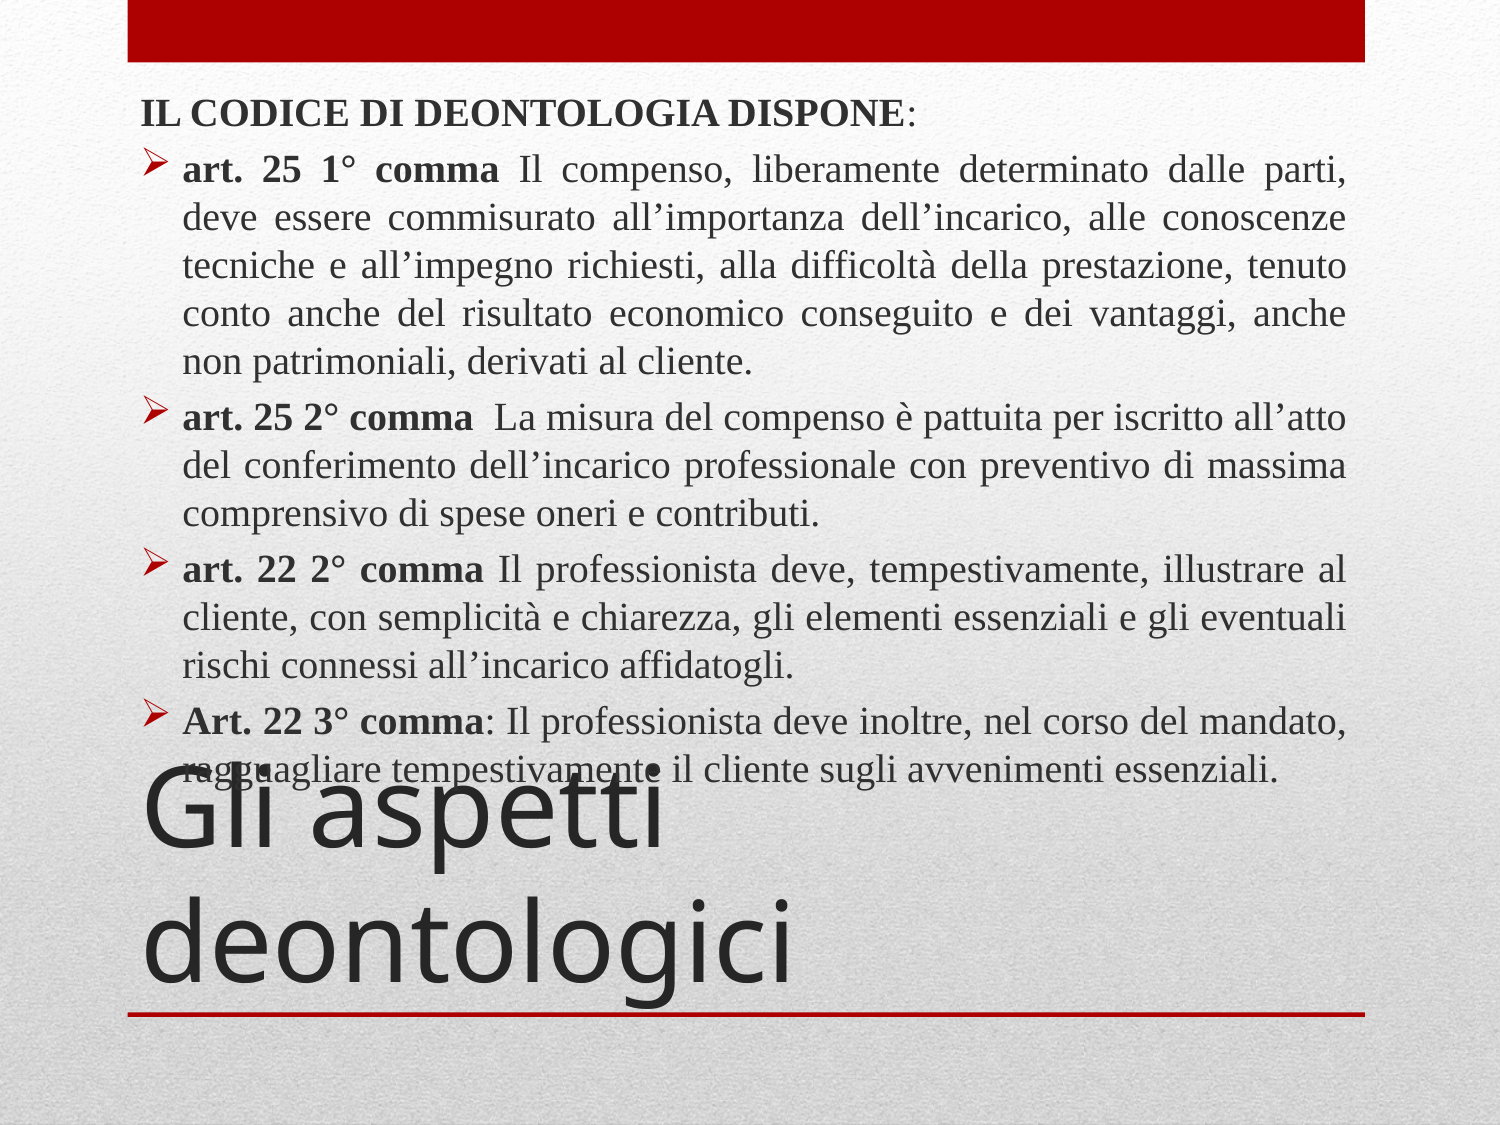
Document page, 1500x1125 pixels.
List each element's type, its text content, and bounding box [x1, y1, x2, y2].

title Gli aspetti deontologici [125, 839, 1238, 1013]
list IL CODICE DI DEONTOLOGIA DISPONE: art. 25 1° comma Il compenso, liberamente determinato dalle parti, deve essere commisurato all’importanza dell’incarico, alle conoscenze tecniche e all’impegno richiesti, alla difficoltà della prestazione, tenuto conto anche del risultato economico conseguito e dei vantaggi, anche non patrimoniali, derivati al cliente. art. 25 2° comma La misura del compenso è pattuita per iscritto all’atto del conferimento dell’incarico professionale con preventivo di massima comprensivo di spese oneri e contributi. art. 22 2° comma Il professionista deve, tempestivamente, illustrare al cliente, con semplicità e chiarezza, gli elementi essenziali e gli eventuali rischi connessi all’incarico affidatogli. Art. 22 3° comma: Il professionista deve inoltre, nel corso del mandato, ragguagliare tempestivamente il cliente sugli avvenimenti essenziali. [125, 79, 1363, 839]
